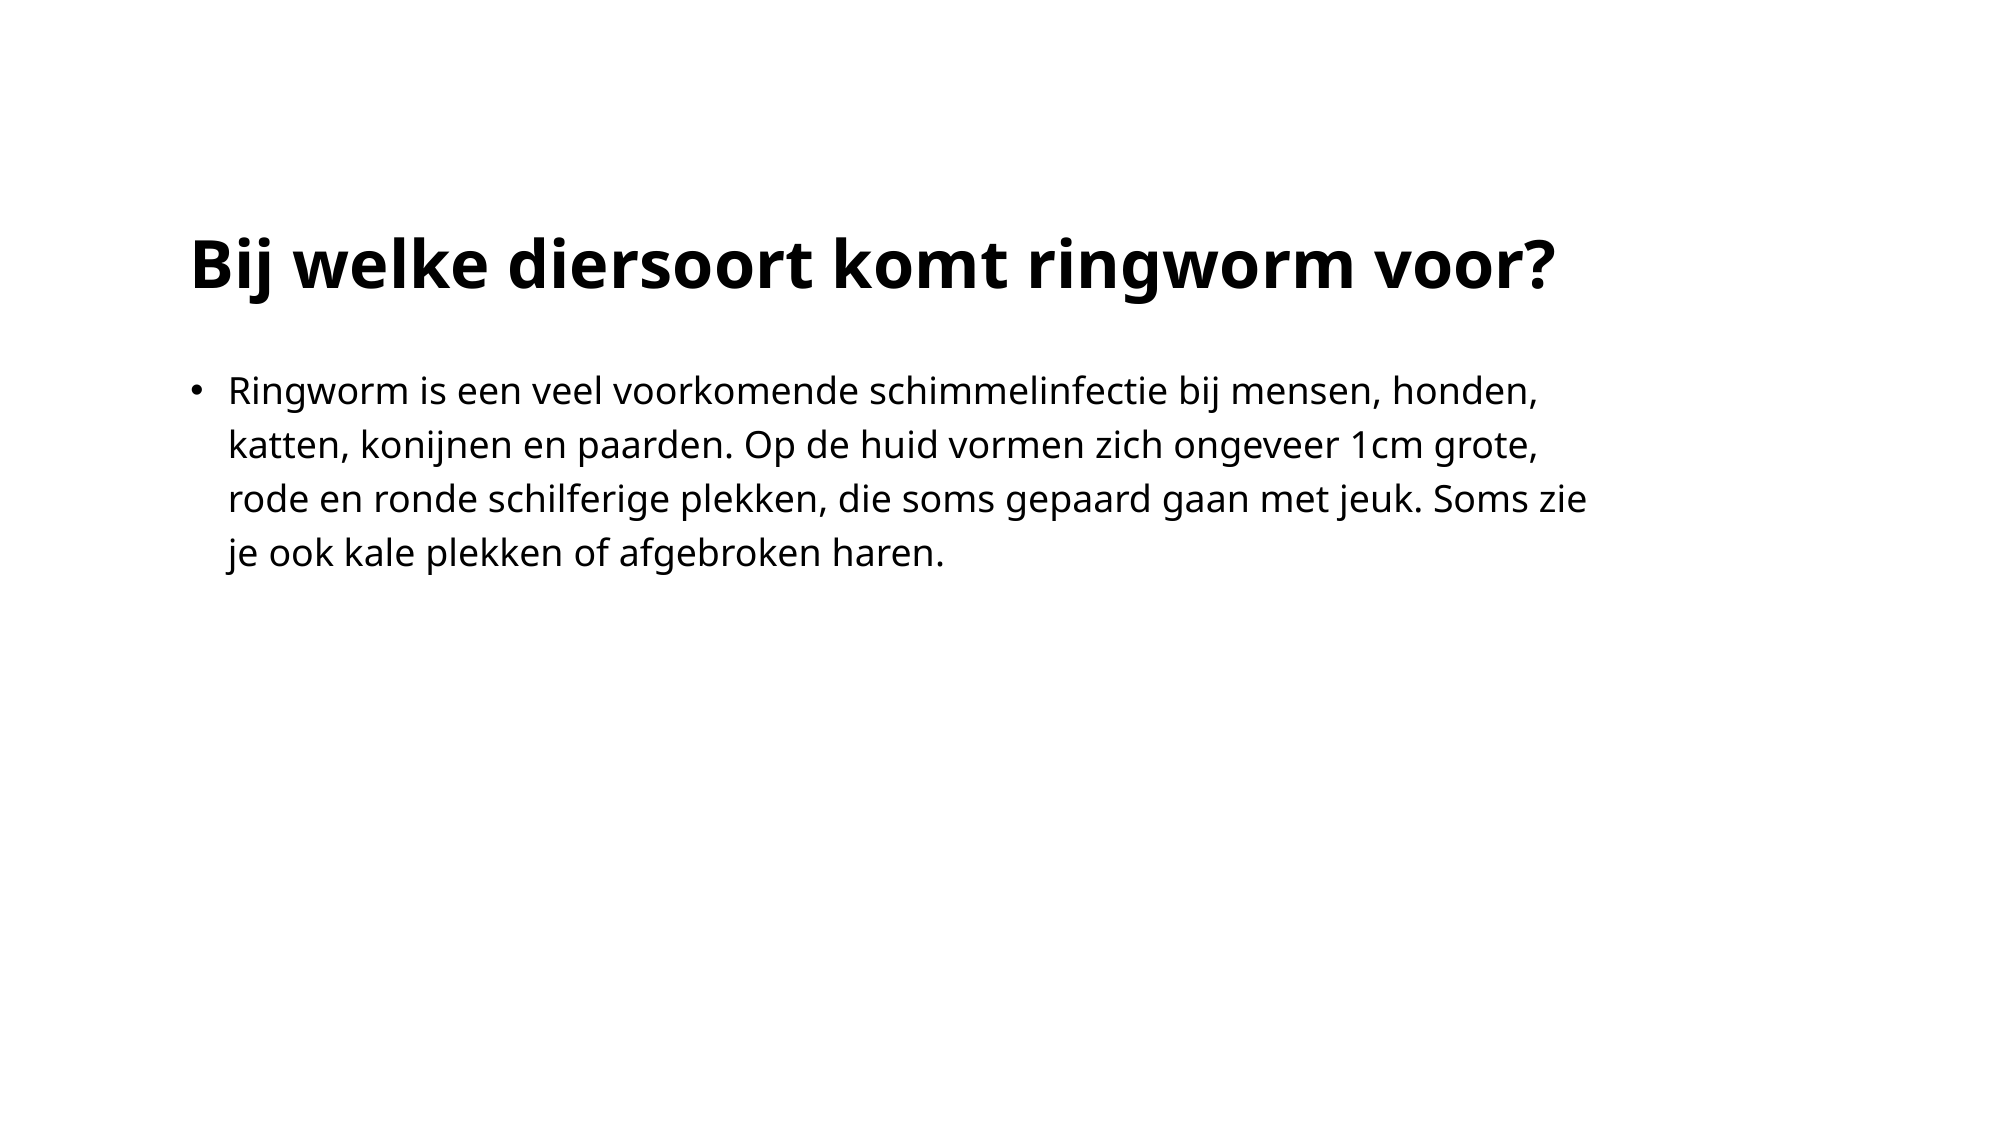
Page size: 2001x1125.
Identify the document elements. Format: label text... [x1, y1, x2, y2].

title Bij welke diersoort komt ringworm voor? [174, 153, 1633, 311]
list Ringworm is een veel voorkomende schimmelinfectie bij mensen, honden, katten, konijnen en paarden. Op de huid vormen zich ongeveer 1cm grote, rode en ronde schilferige plekken, die soms gepaard gaan met jeuk. Soms zie je ook kale plekken of afgebroken haren. [175, 351, 1633, 955]
